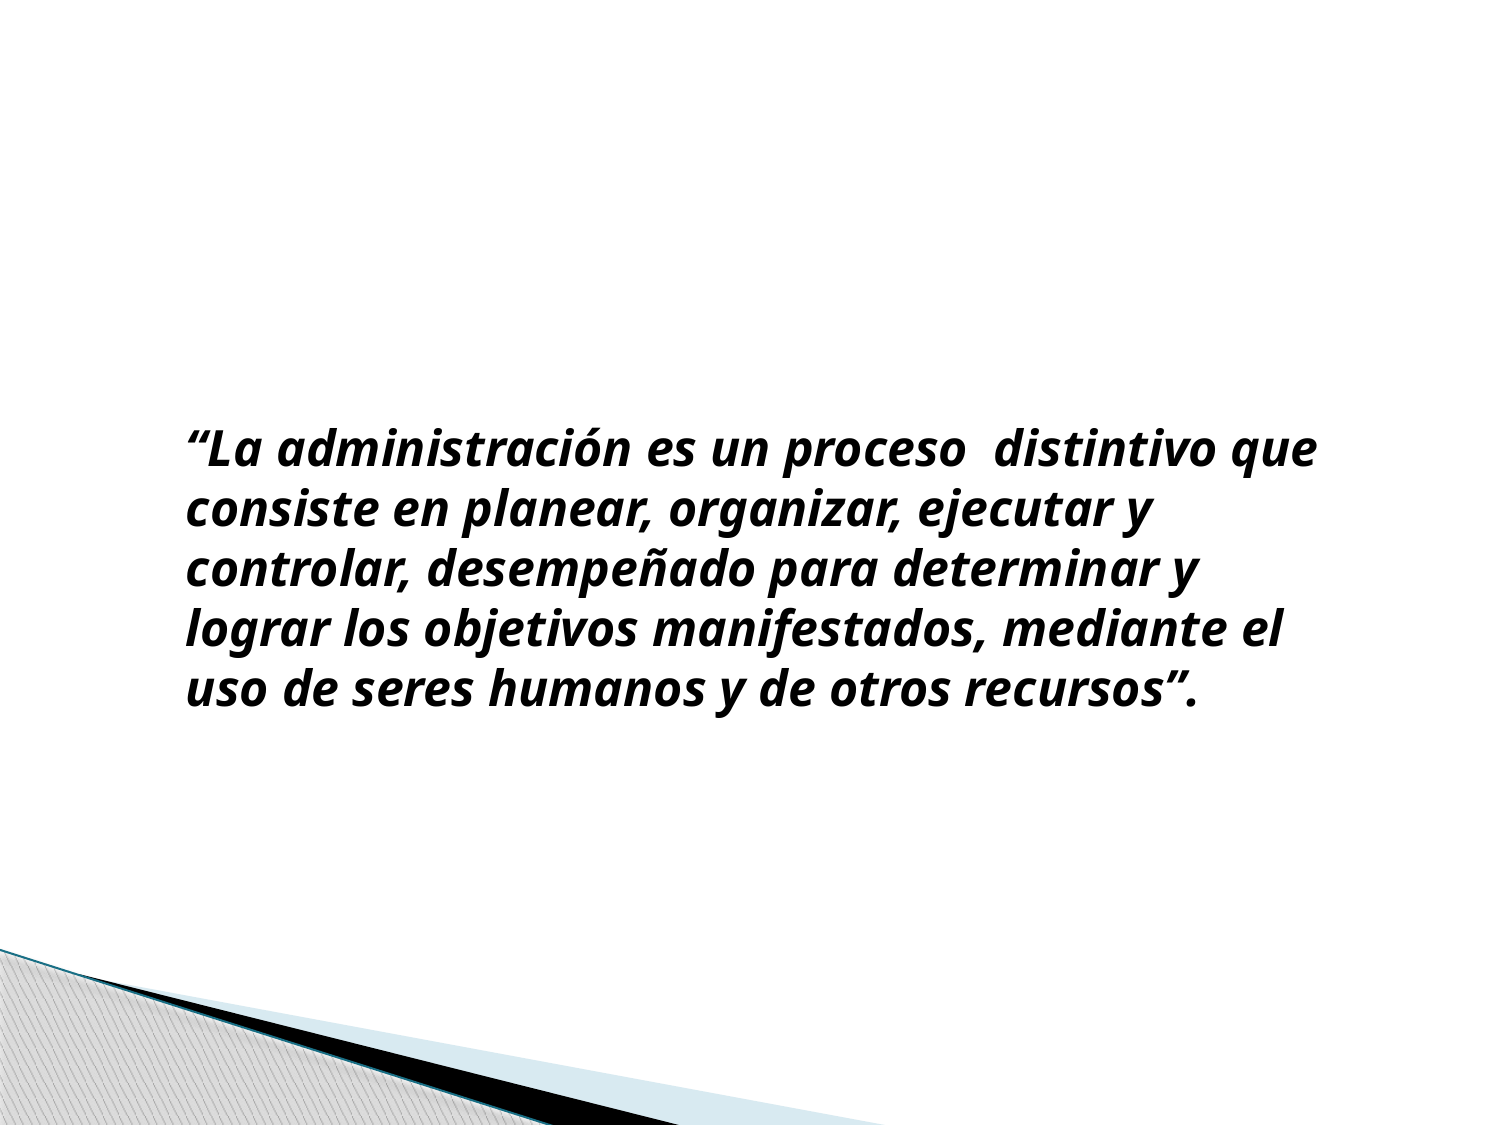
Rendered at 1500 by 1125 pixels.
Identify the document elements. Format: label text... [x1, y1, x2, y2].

text_box “La administración es un proceso distintivo que consiste en planear, organizar, ejecutar y controlar, desempeñado para determinar y lograr los objetivos manifestados, mediante el uso de seres humanos y de otros recursos”. [171, 408, 1353, 724]
